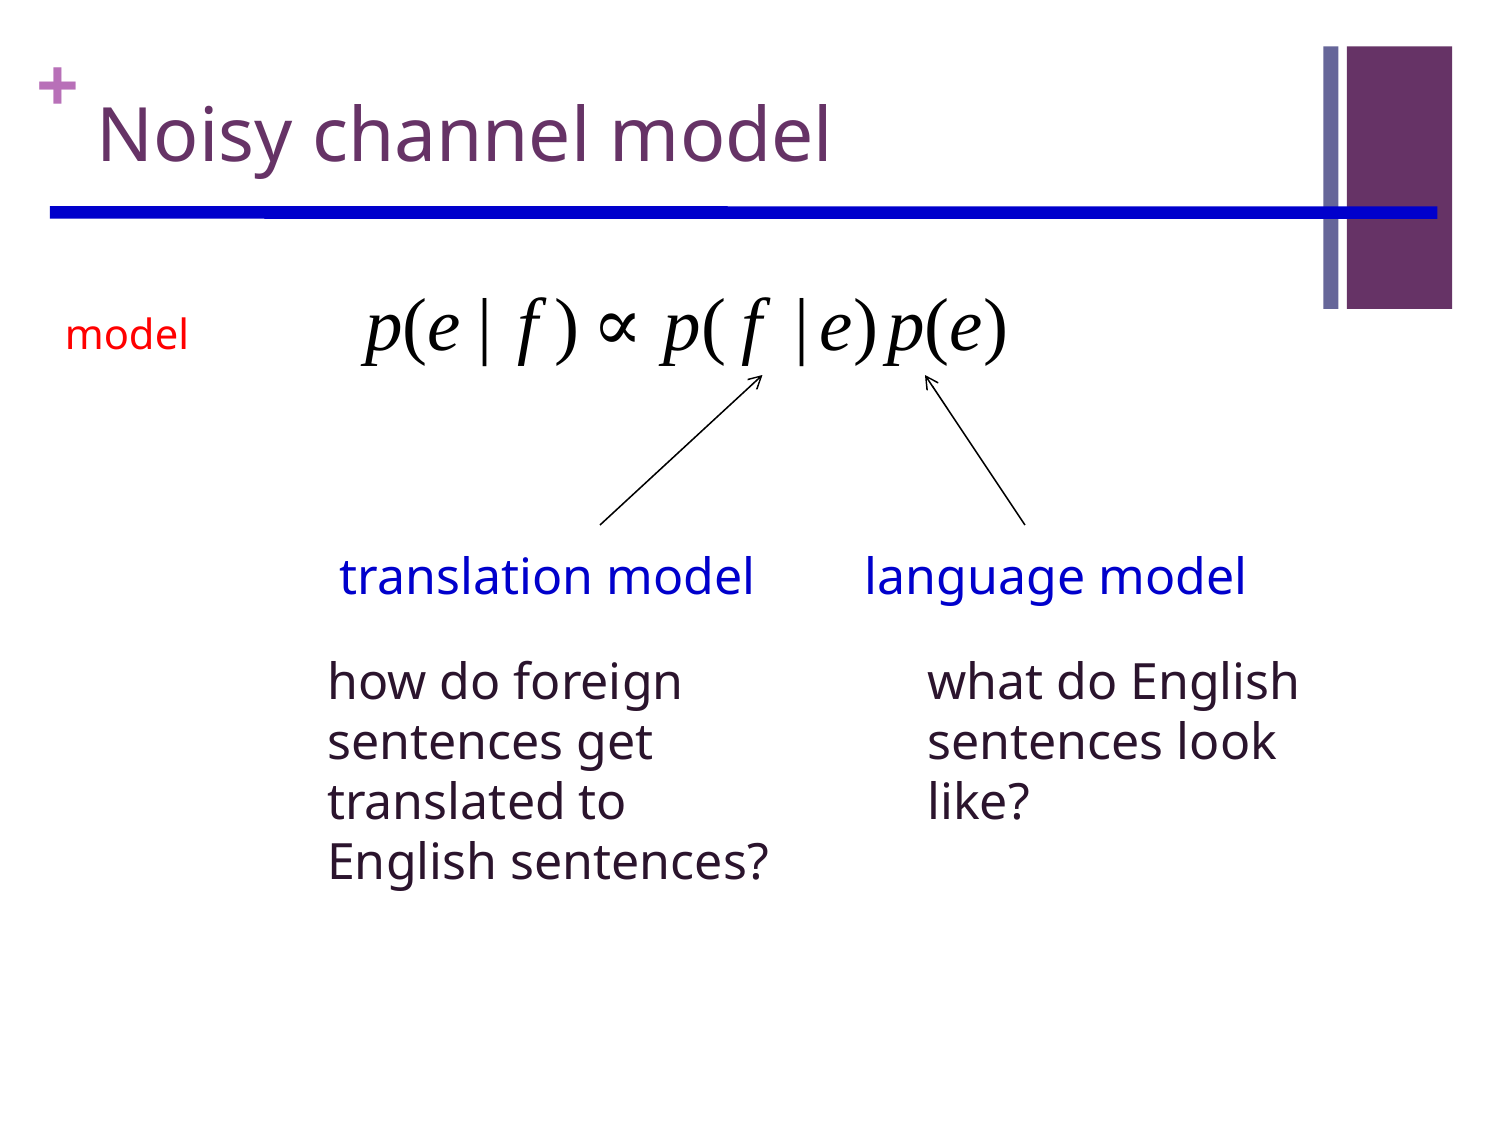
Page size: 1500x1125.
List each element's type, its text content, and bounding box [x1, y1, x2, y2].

text_box how do foreign sentences get translated to English sentences? [312, 642, 788, 898]
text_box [899, 399, 1051, 501]
text_box model [50, 299, 339, 365]
text_box language model [849, 536, 1325, 612]
title Noisy channel model [81, 213, 1322, 263]
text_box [346, 286, 1017, 376]
title Noisy channel model [81, 79, 1322, 212]
text_box translation model [324, 537, 800, 613]
text_box what do English sentences look like? [912, 642, 1350, 838]
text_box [599, 374, 763, 526]
